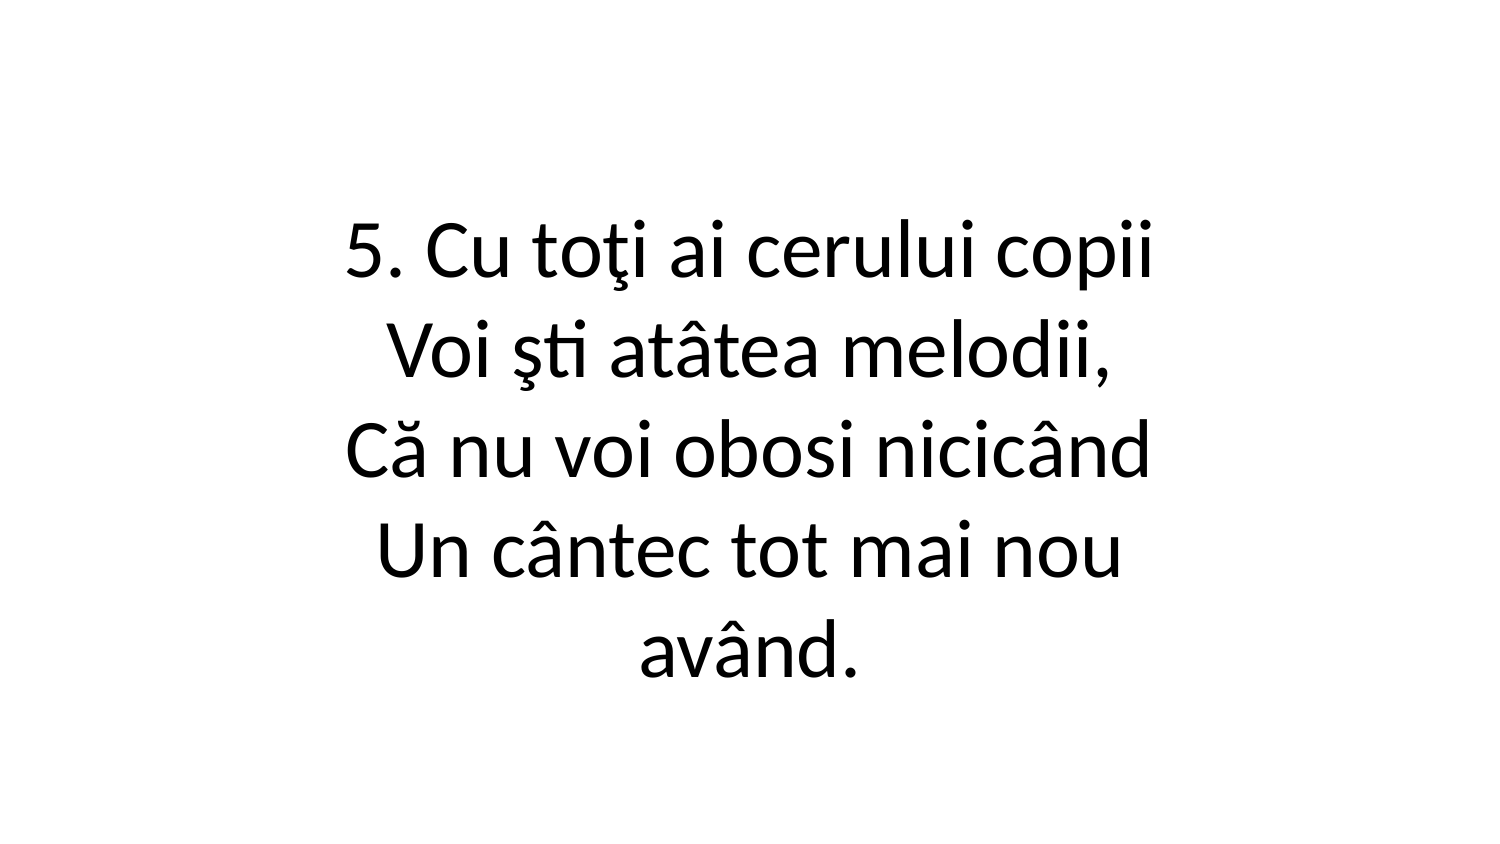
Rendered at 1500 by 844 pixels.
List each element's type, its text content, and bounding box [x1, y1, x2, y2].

text_box 5. Cu toţi ai cerului copii Voi şti atâtea melodii, Că nu voi obosi nicicând Un cântec tot mai nou având. [328, 142, 1172, 702]
